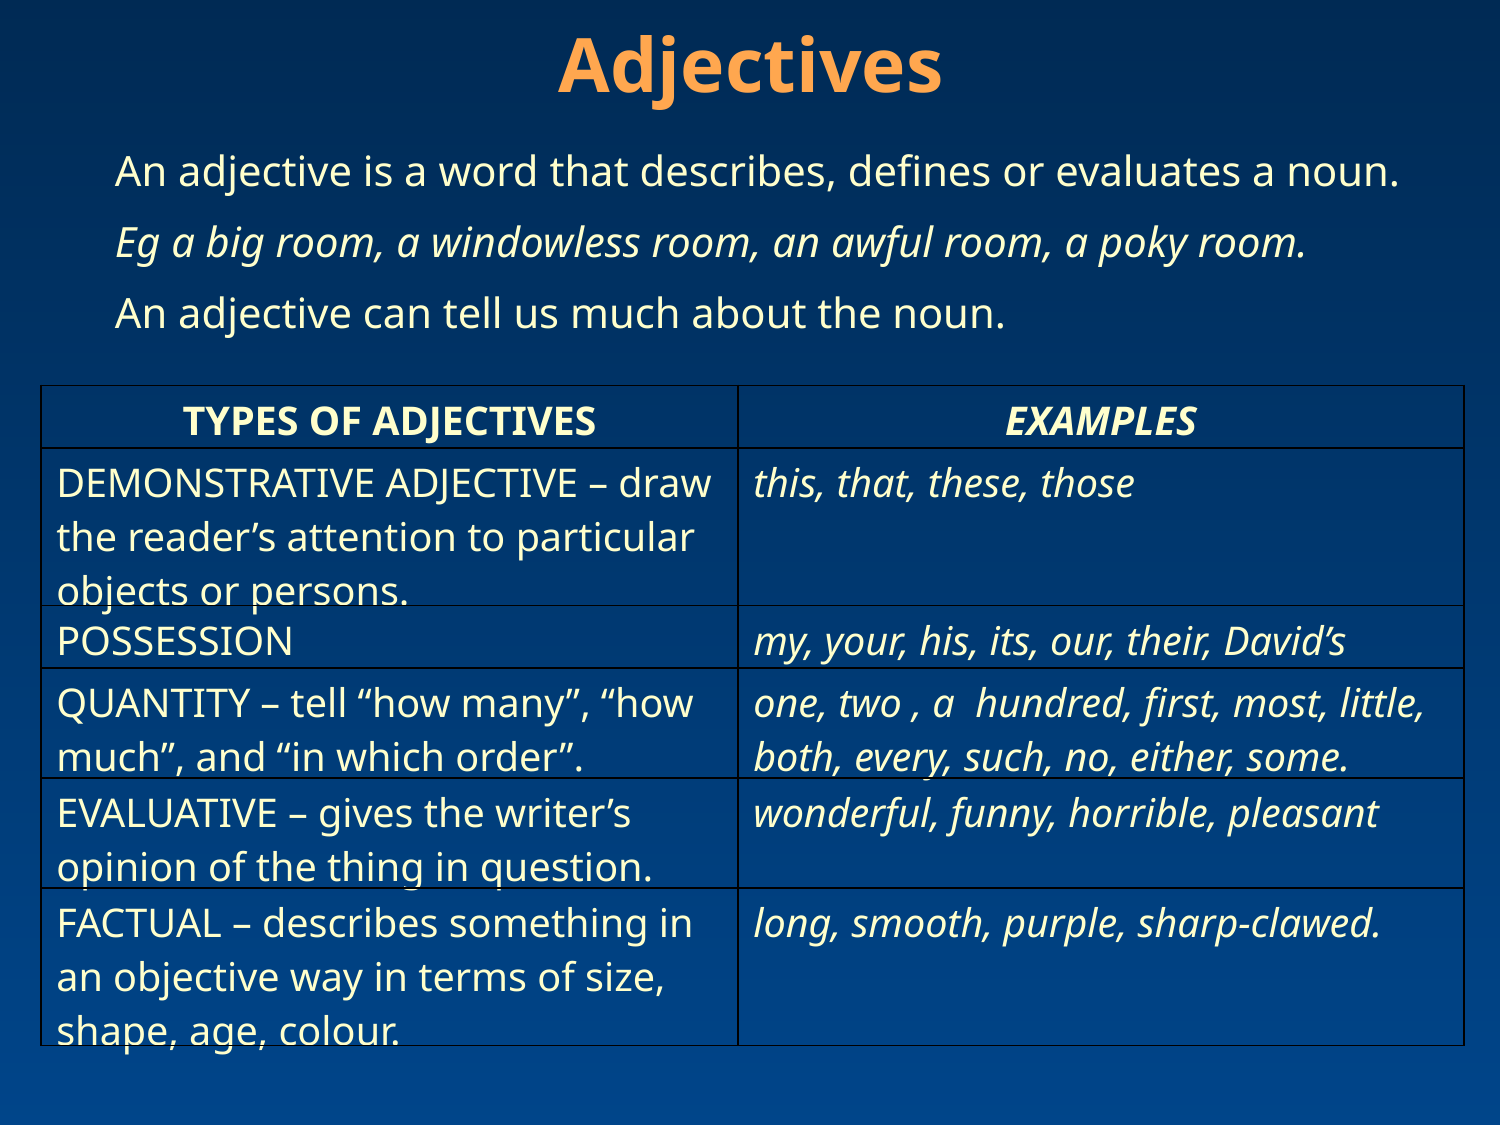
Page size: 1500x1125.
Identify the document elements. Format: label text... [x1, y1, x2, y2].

table_header TYPES OF ADJECTIVES [42, 386, 737, 447]
table_cell one, two , a hundred, first, most, little, both, every, such, no, either, some. [739, 669, 1463, 777]
table_cell wonderful, funny, horrible, pleasant [739, 779, 1463, 887]
text_box An adjective is a word that describes, defines or evaluates a noun. Eg a big room, a windowless room, an awful room, a poky room. An adjective can tell us much about the noun. [100, 137, 1435, 344]
table_cell QUANTITY – tell “how many”, “how much”, and “in which order”. [42, 669, 737, 777]
table_cell POSSESSION [42, 606, 737, 667]
table_cell this, that, these, those [739, 449, 1463, 605]
table_header EXAMPLES [739, 386, 1463, 447]
table_cell EVALUATIVE – gives the writer’s opinion of the thing in question. [42, 779, 737, 887]
table_cell long, smooth, purple, sharp-clawed. [739, 889, 1463, 1045]
table_cell DEMONSTRATIVE ADJECTIVE – draw the reader’s attention to particular objects or persons. [42, 449, 737, 605]
table_cell FACTUAL – describes something in an objective way in terms of size, shape, age, colour. [42, 889, 737, 1045]
table_cell my, your, his, its, our, their, David’s [739, 606, 1463, 667]
text_box Adjectives [265, 0, 1237, 126]
